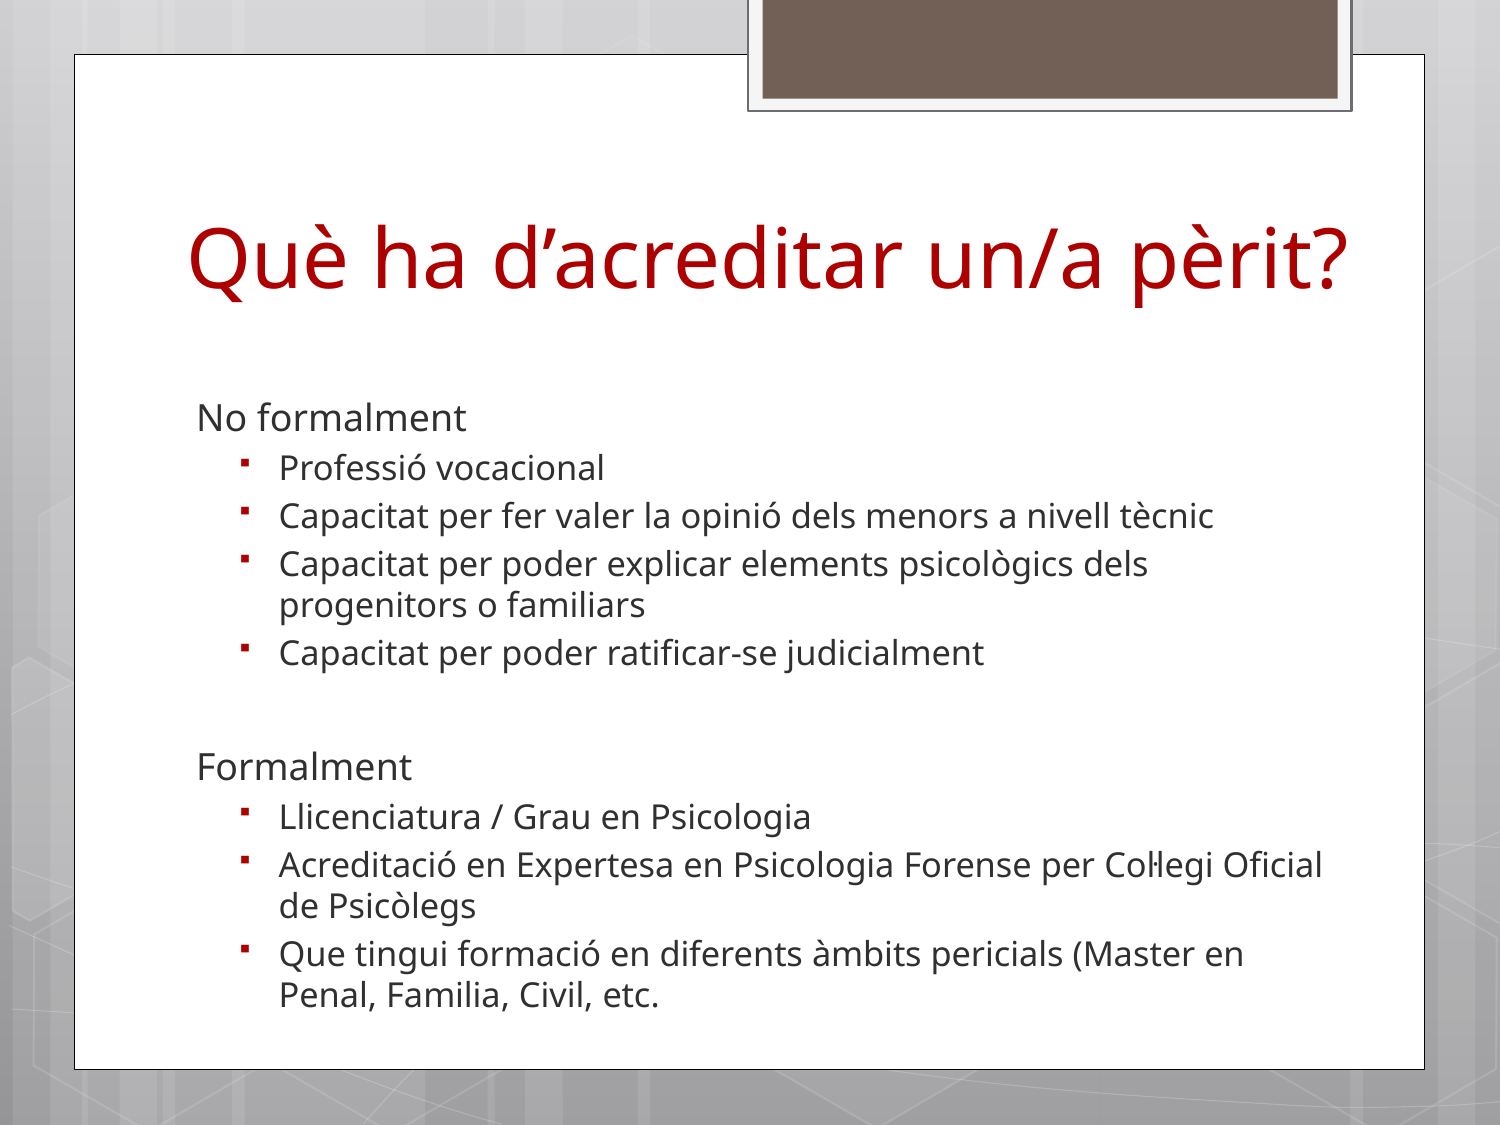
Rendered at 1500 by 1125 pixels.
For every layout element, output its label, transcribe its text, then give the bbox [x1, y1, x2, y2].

list No formalment Professió vocacional Capacitat per fer valer la opinió dels menors a nivell tècnic Capacitat per poder explicar elements psicològics dels progenitors o familiars Capacitat per poder ratificar-se judicialment Formalment Llicenciatura / Grau en Psicologia Acreditació en Expertesa en Psicologia Forense per Col·legi Oficial de Psicòlegs Que tingui formació en diferents àmbits pericials (Master en Penal, Familia, Civil, etc. [171, 338, 1353, 1024]
title Què ha d’acreditar un/a pèrit? [171, 125, 1377, 313]
